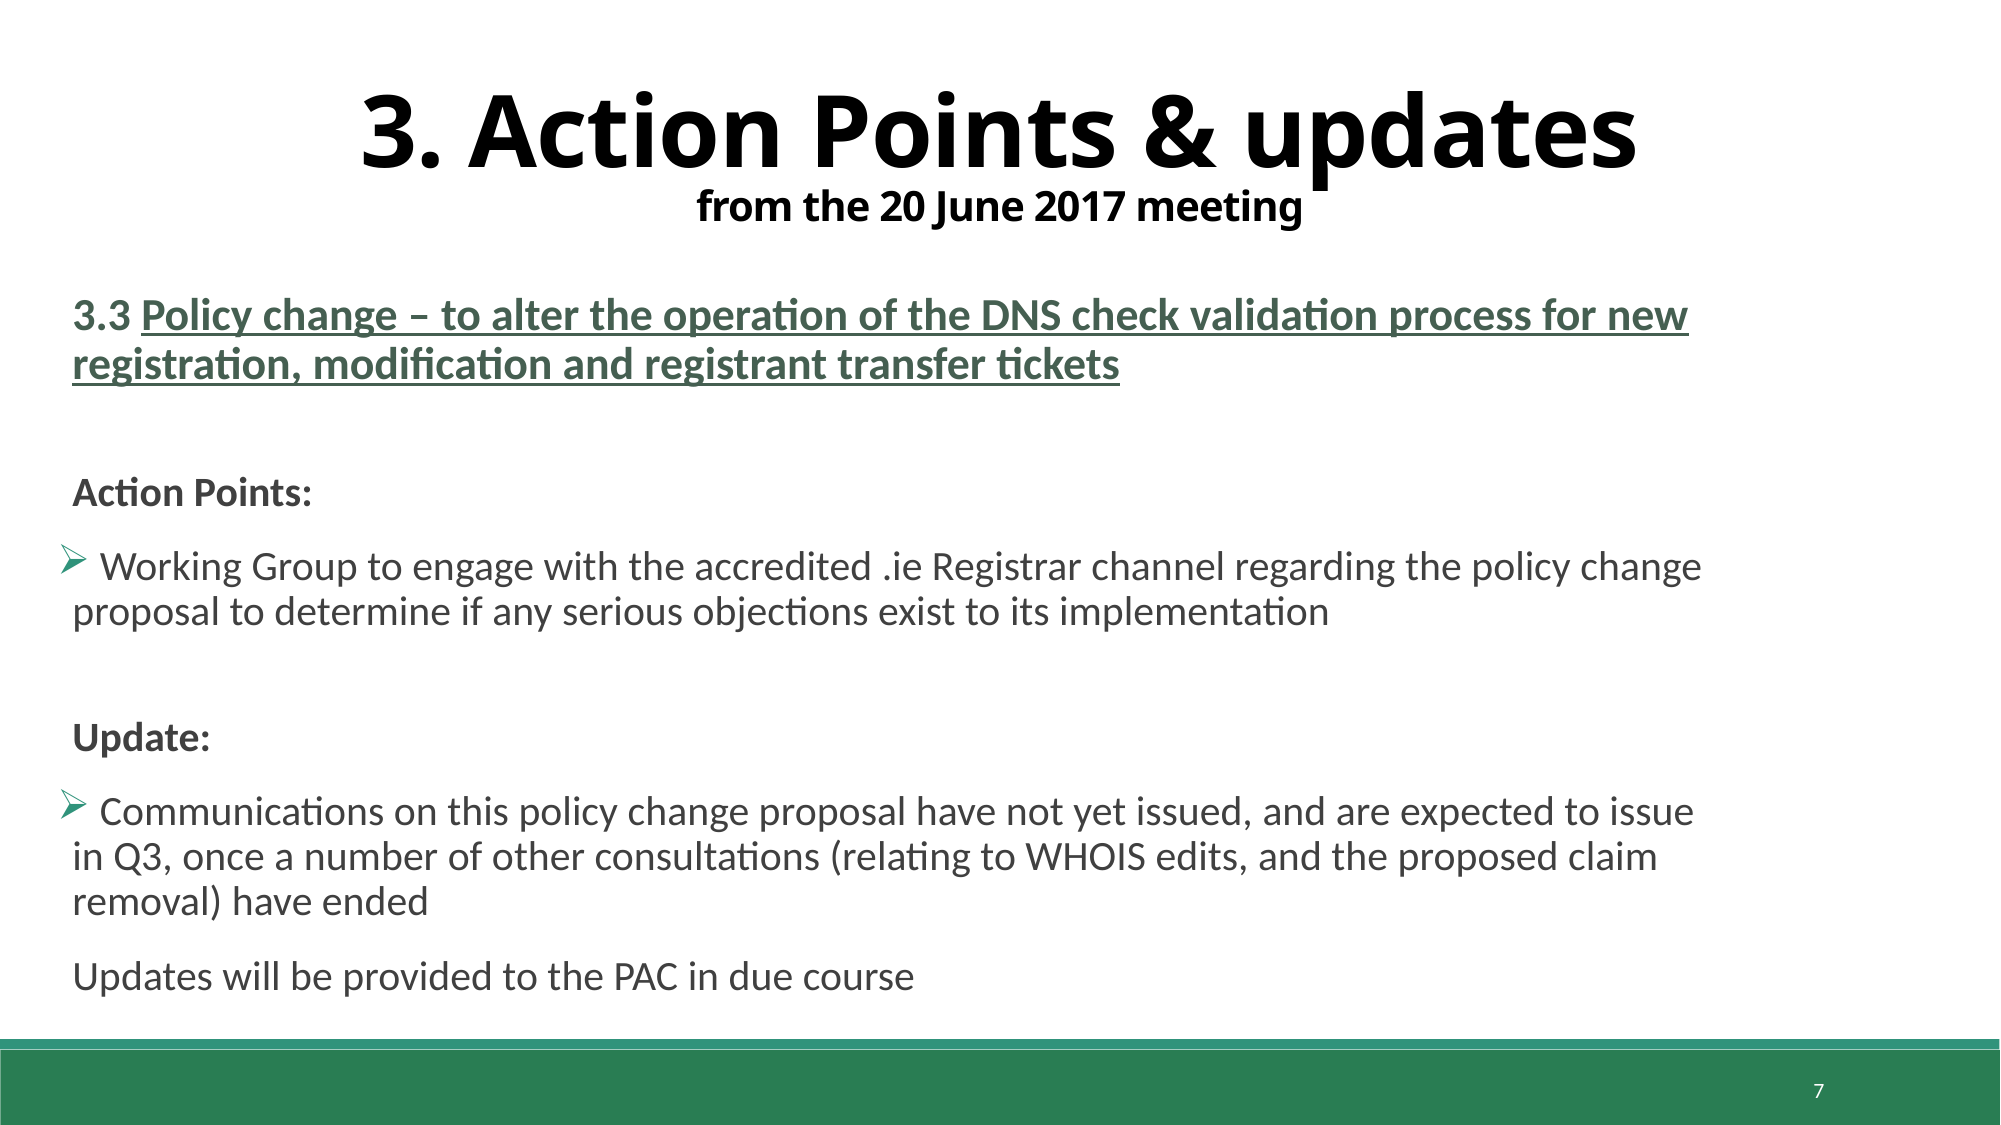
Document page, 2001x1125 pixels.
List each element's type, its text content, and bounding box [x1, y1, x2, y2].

list 3.3 Policy change – to alter the operation of the DNS check validation process for new registration, modification and registrant transfer tickets Action Points: Working Group to engage with the accredited .ie Registrar channel regarding the policy change proposal to determine if any serious objections exist to its implementation Update: Communications on this policy change proposal have not yet issued, and are expected to issue in Q3, once a number of other consultations (relating to WHOIS edits, and the proposed claim removal) have ended Updates will be provided to the PAC in due course [57, 283, 1708, 1095]
slide_number 7 [1624, 1059, 1840, 1120]
text_box 3. Action Points & updates from the 20 June 2017 meeting [0, 0, 2000, 238]
